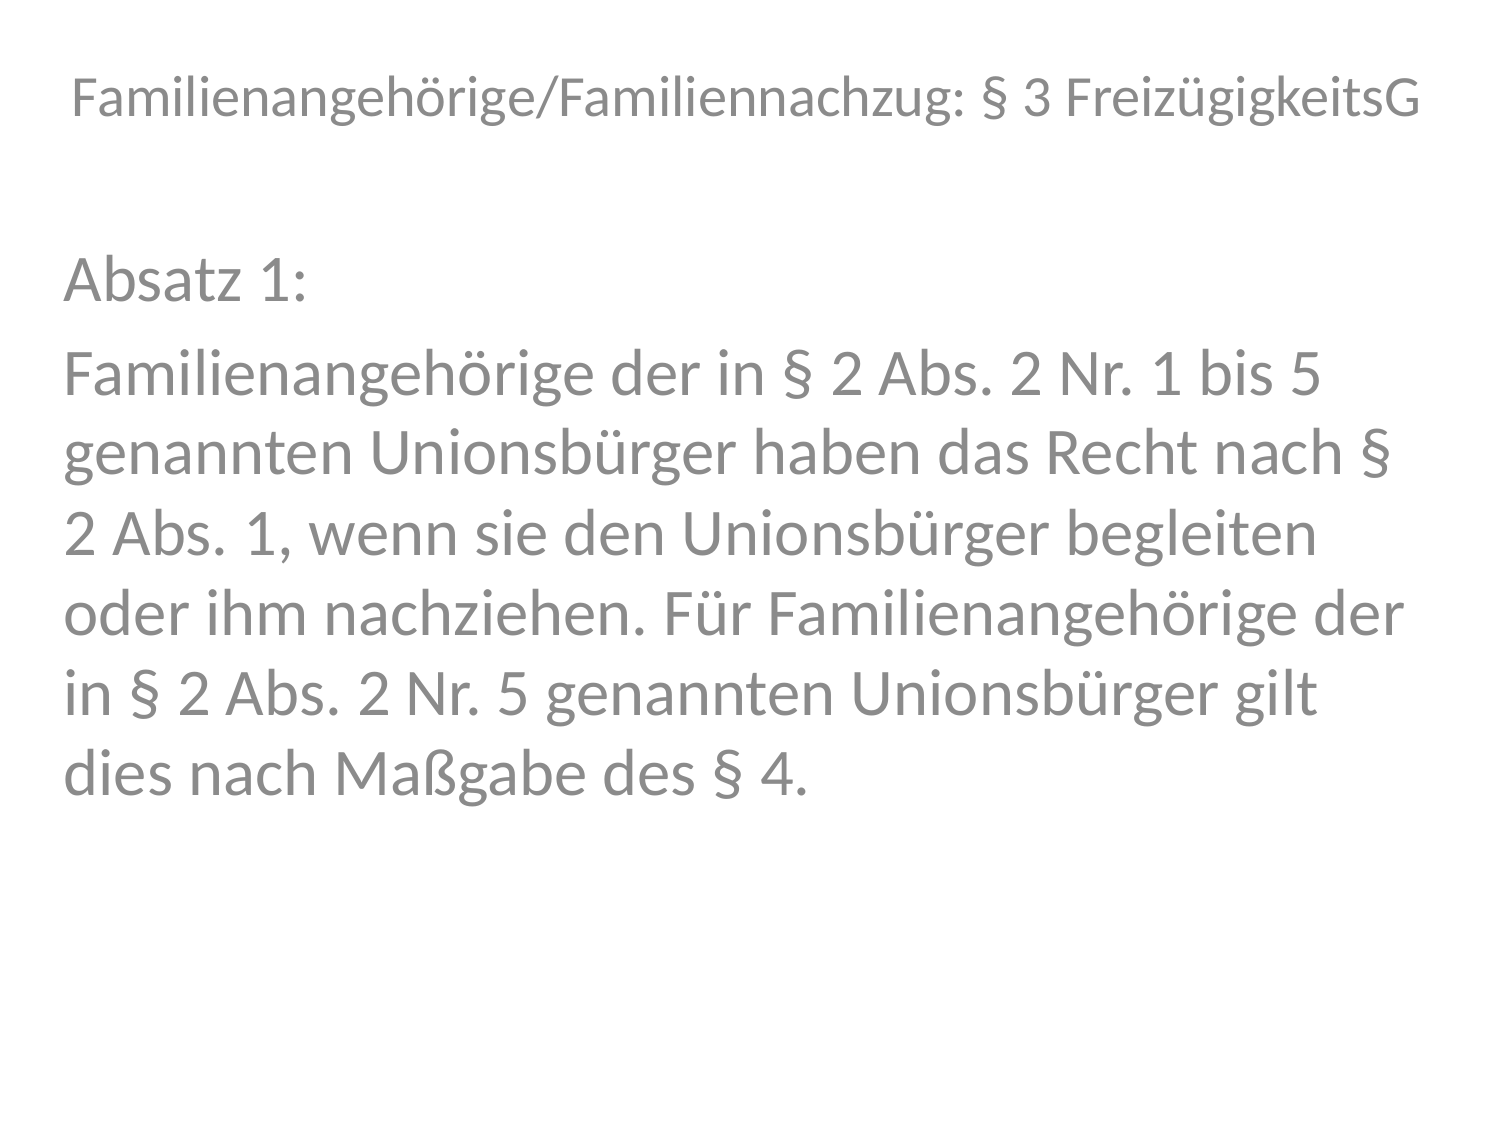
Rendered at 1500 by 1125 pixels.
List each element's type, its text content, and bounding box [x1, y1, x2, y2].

subtitle Familienangehörige/Familiennachzug: § 3 FreizügigkeitsG Absatz 1: Familienangehörige der in § 2 Abs. 2 Nr. 1 bis 5 genannten Unionsbürger haben das Recht nach § 2 Abs. 1, wenn sie den Unionsbürger begleiten oder ihm nachziehen. Für Familienangehörige der in § 2 Abs. 2 Nr. 5 genannten Unionsbürger gilt dies nach Maßgabe des § 4. [48, 50, 1446, 1063]
